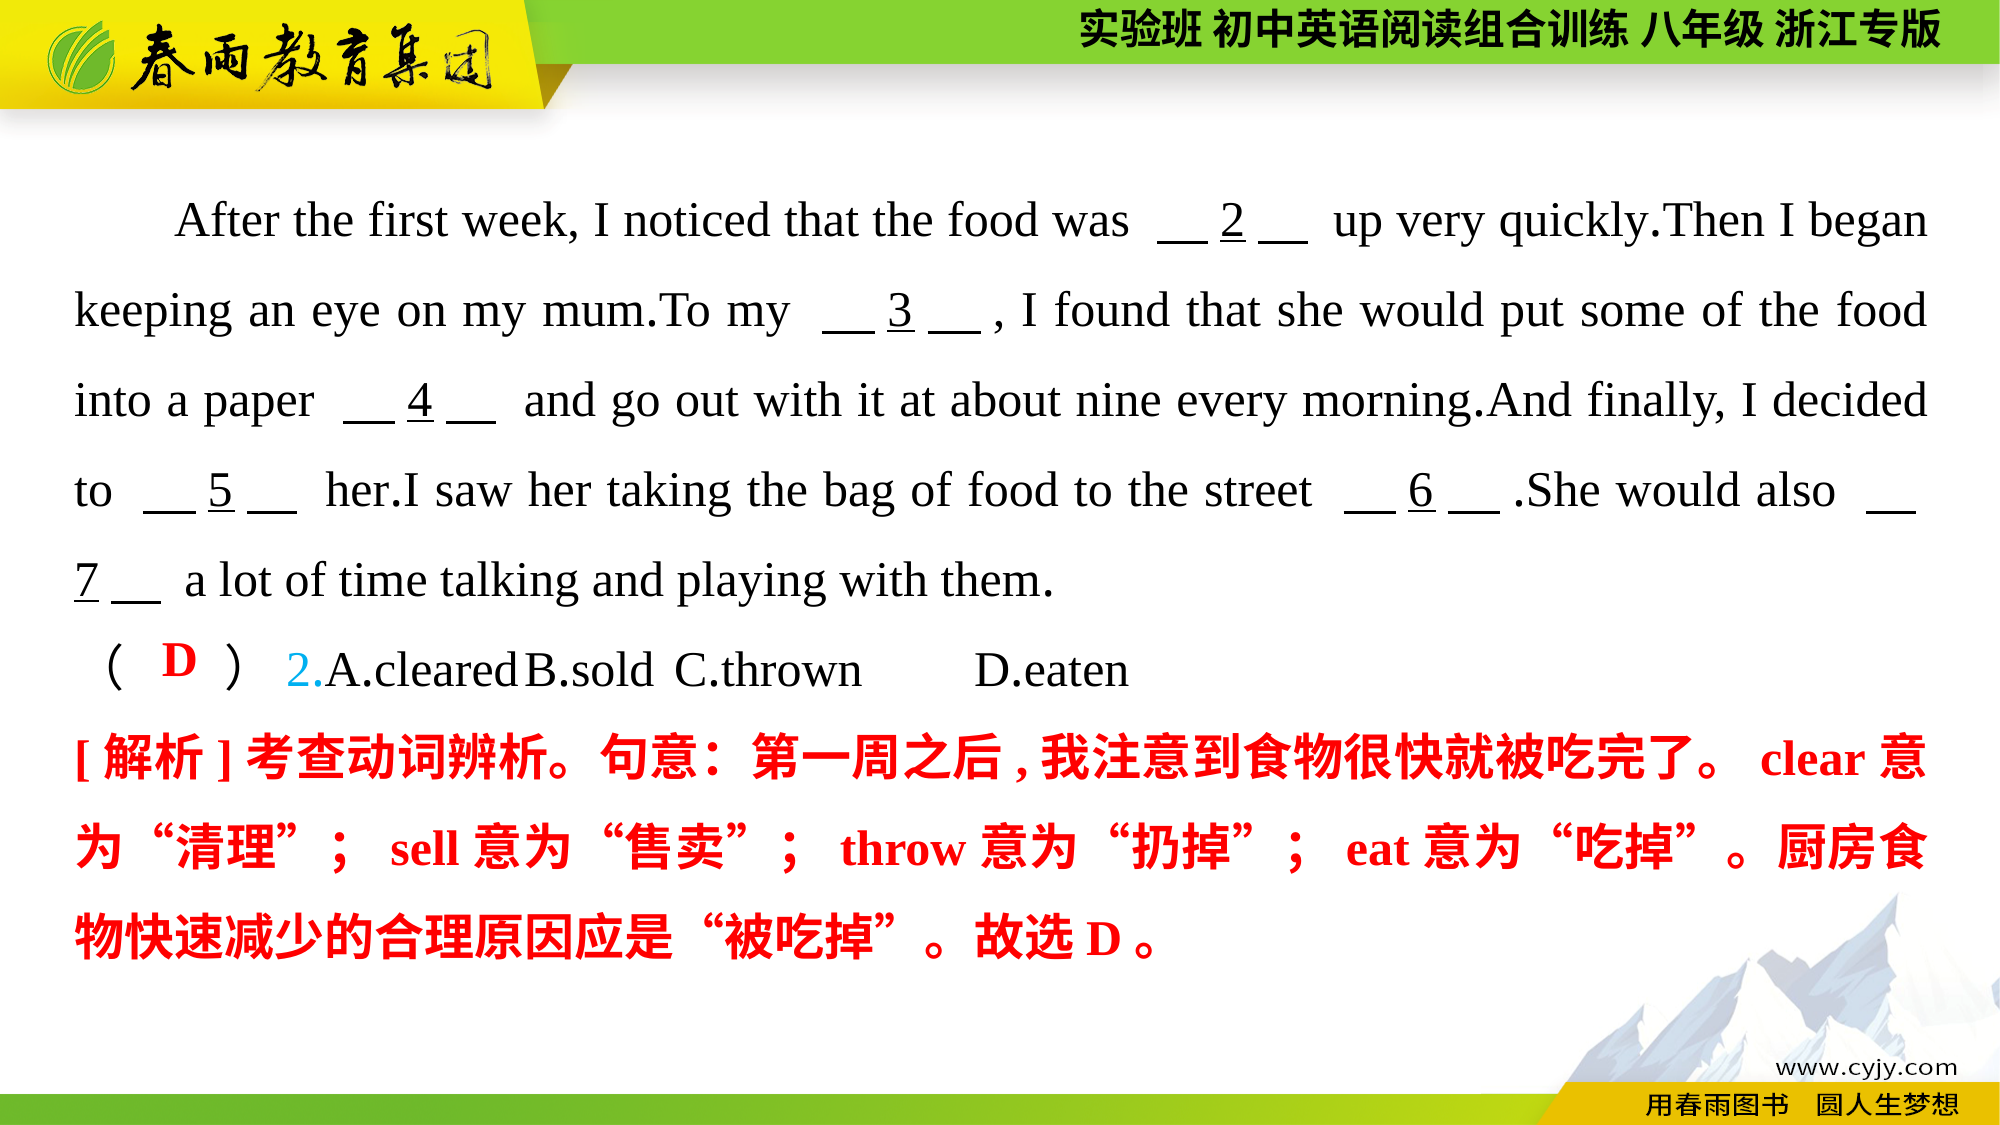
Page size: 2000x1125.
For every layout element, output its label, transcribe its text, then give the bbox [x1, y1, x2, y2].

list After the first week, I noticed that the food was 2 up very quickly.Then I began keeping an eye on my mum.To my 3 , I found that she would put some of the food into a paper 4 and go out with it at about nine every morning.And finally, I decided to 5 her.I saw her taking the bag of food to the street 6 .She would also 7 a lot of time talking and playing with them. （ ）2.A.cleared B.sold C.thrown D.eaten [59, 149, 1944, 687]
text_box D [147, 619, 213, 694]
text_box [解析]考查动词辨析。句意：第一周之后,我注意到食物很快就被吃完了。clear意为“清理”；sell意为“售卖”；throw意为“扔掉”；eat意为“吃掉”。厨房食物快速减少的合理原因应是“被吃掉”。故选D。 [59, 687, 1944, 973]
picture [0, 0, 2000, 1125]
